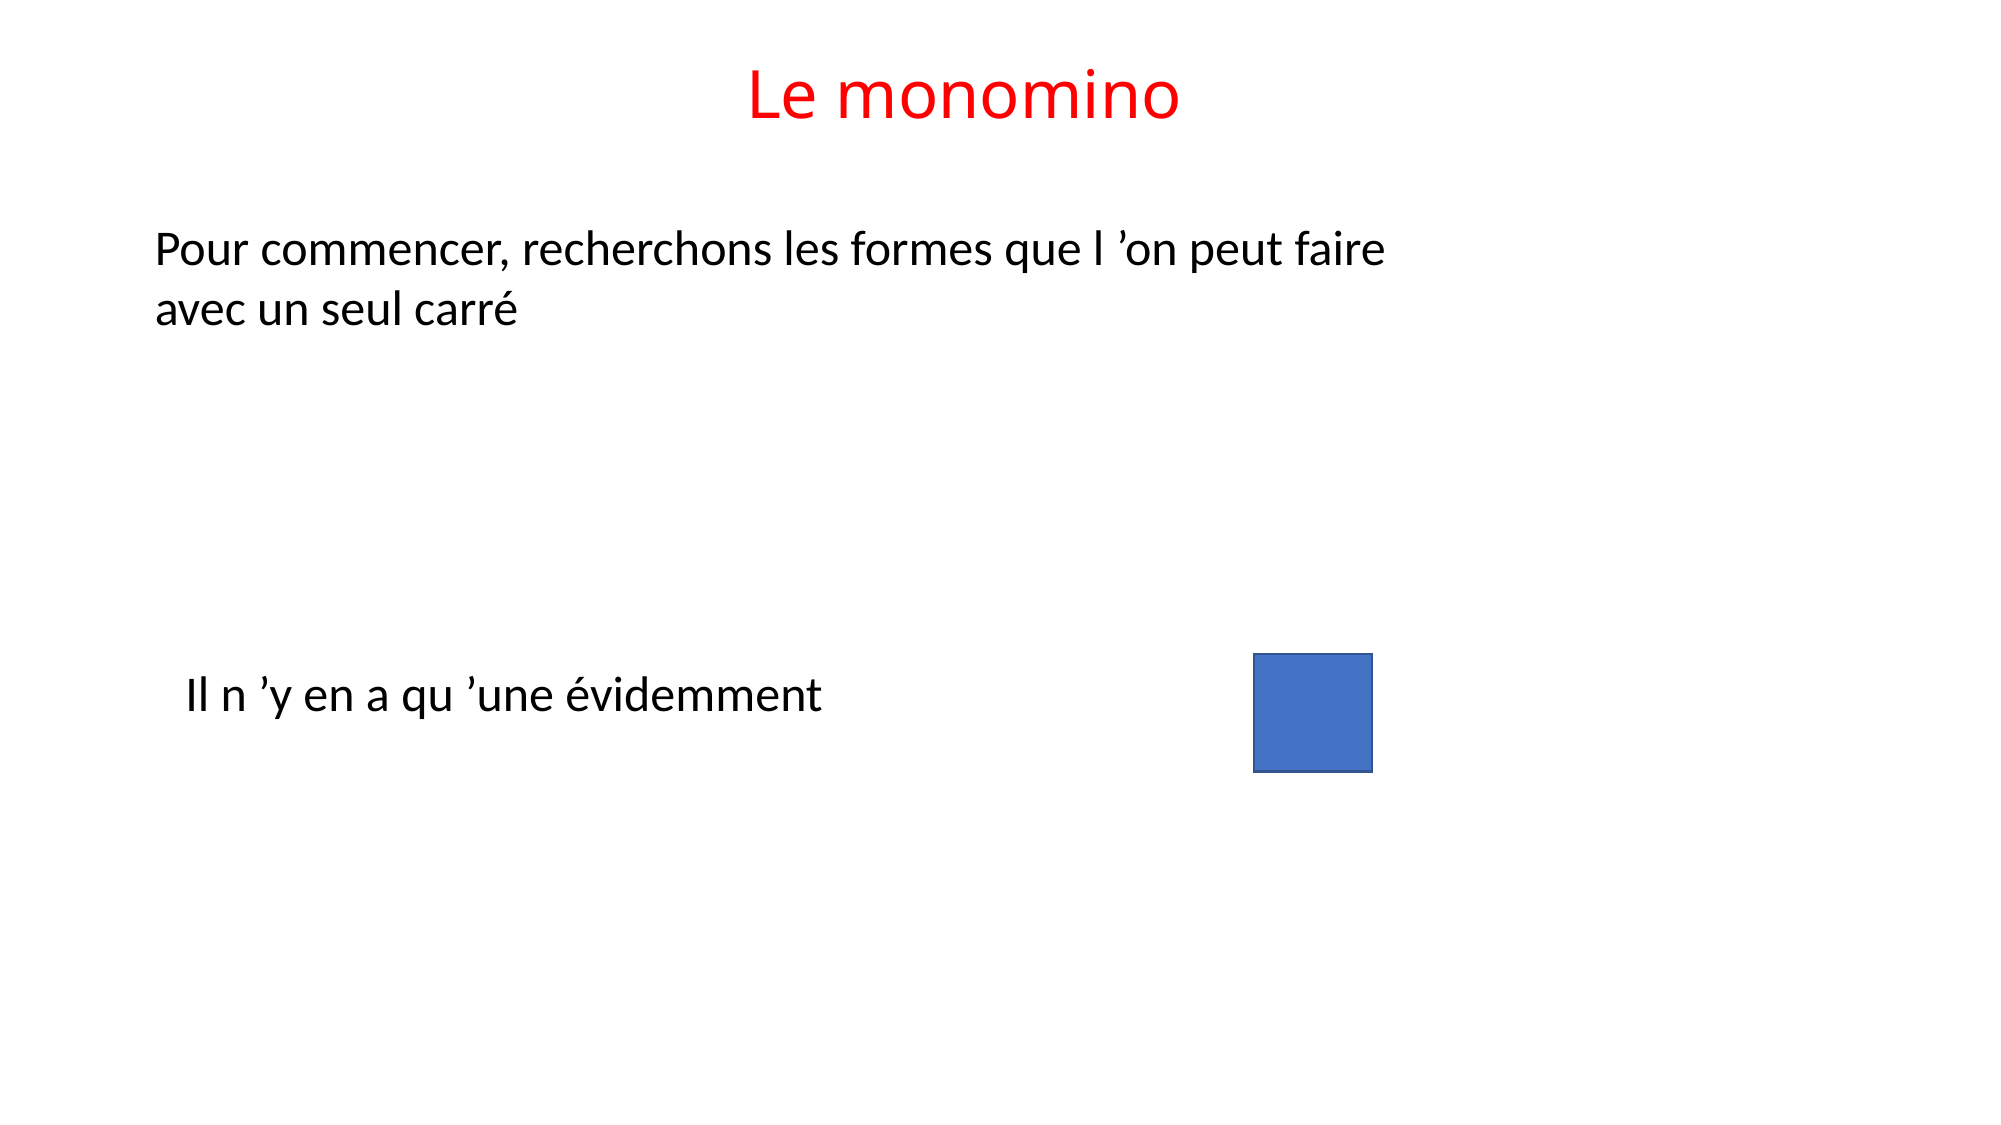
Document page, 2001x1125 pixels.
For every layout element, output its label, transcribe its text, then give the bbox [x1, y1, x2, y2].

text_box [1253, 653, 1373, 773]
text_box Il n ’y en a qu ’une évidemment [170, 653, 1021, 729]
text_box Pour commencer, recherchons les formes que l ’on peut faire avec un seul carré [140, 207, 1428, 343]
text_box Le monomino [731, 45, 1269, 140]
